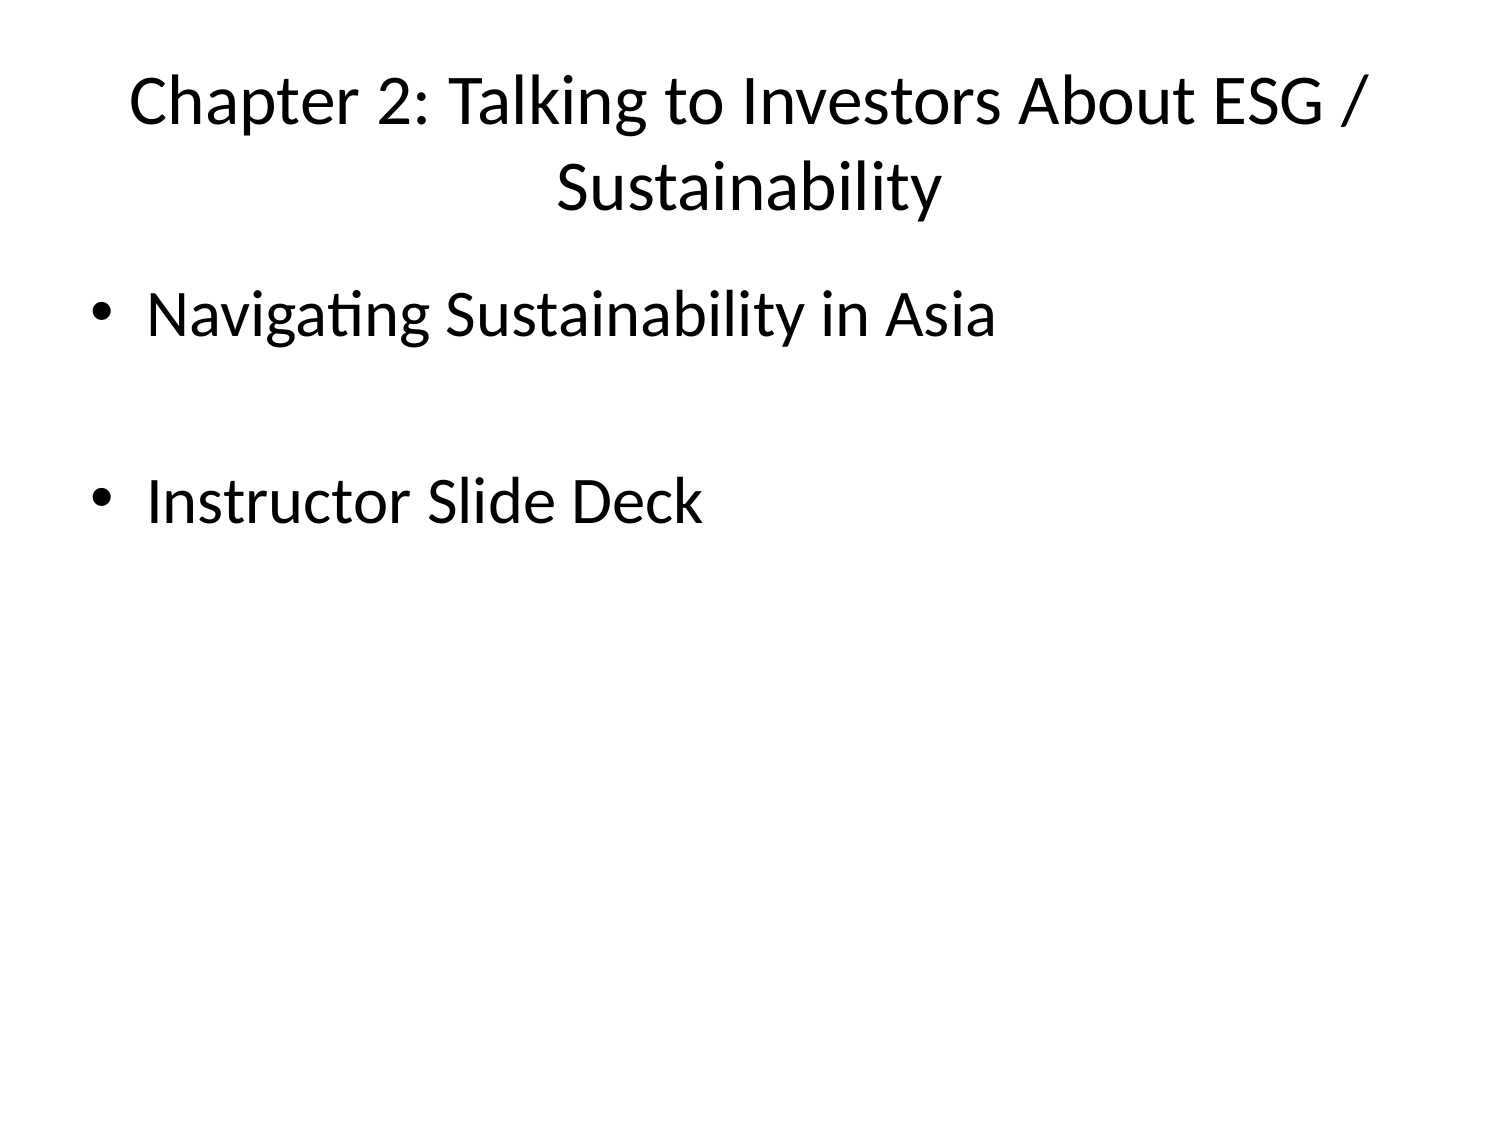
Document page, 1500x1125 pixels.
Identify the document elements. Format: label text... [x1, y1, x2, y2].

title Chapter 2: Talking to Investors About ESG / Sustainability [75, 45, 1425, 233]
list Navigating Sustainability in Asia Instructor Slide Deck [75, 262, 1425, 1005]
